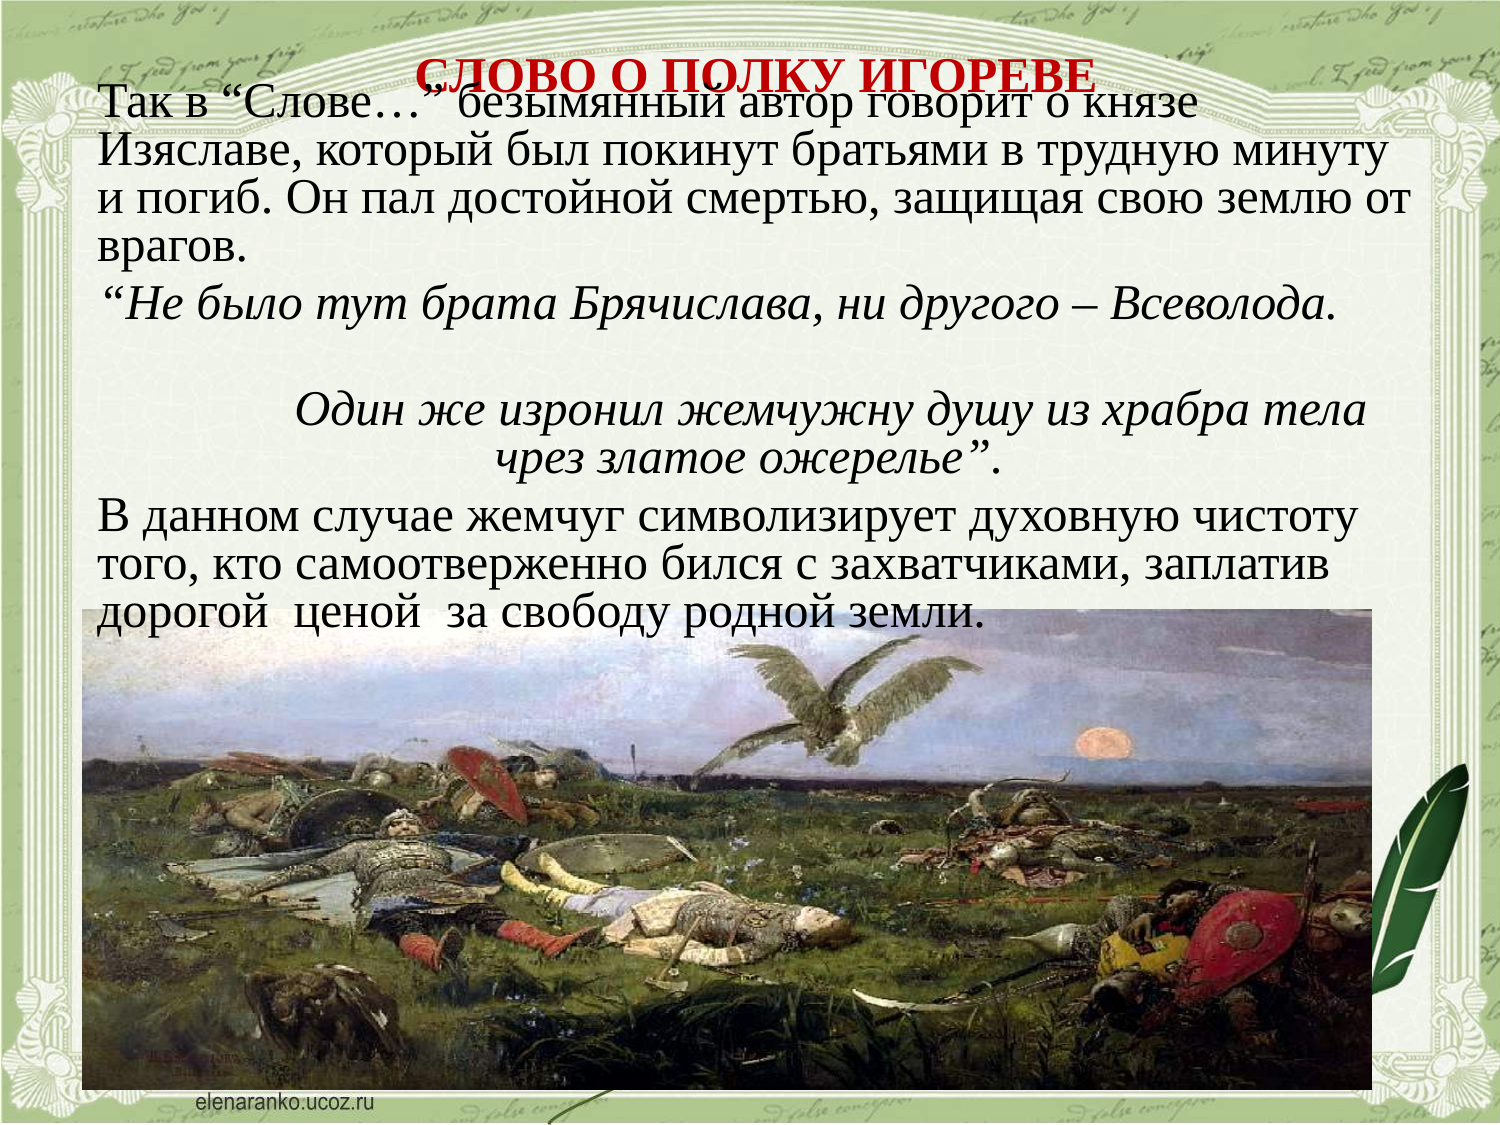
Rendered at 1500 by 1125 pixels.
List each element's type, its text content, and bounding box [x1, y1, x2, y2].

picture [0, 0, 1500, 1125]
title Слово о полку Игореве [118, 35, 1394, 105]
list Так в “Слове…” безымянный автор говорит о князе Изяславе, который был покинут братьями в трудную минуту и погиб. Он пал достойной смертью, защищая свою землю от врагов. “Не было тут брата Брячислава, ни другого – Всеволода. Один же изронил жемчужну душу из храбра тела чрез златое ожерелье”. В данном случае жемчуг символизирует духовную чистоту того, кто самоотверженно бился с захватчиками, заплатив дорогой ценой за свободу родной земли. [82, 105, 1430, 645]
